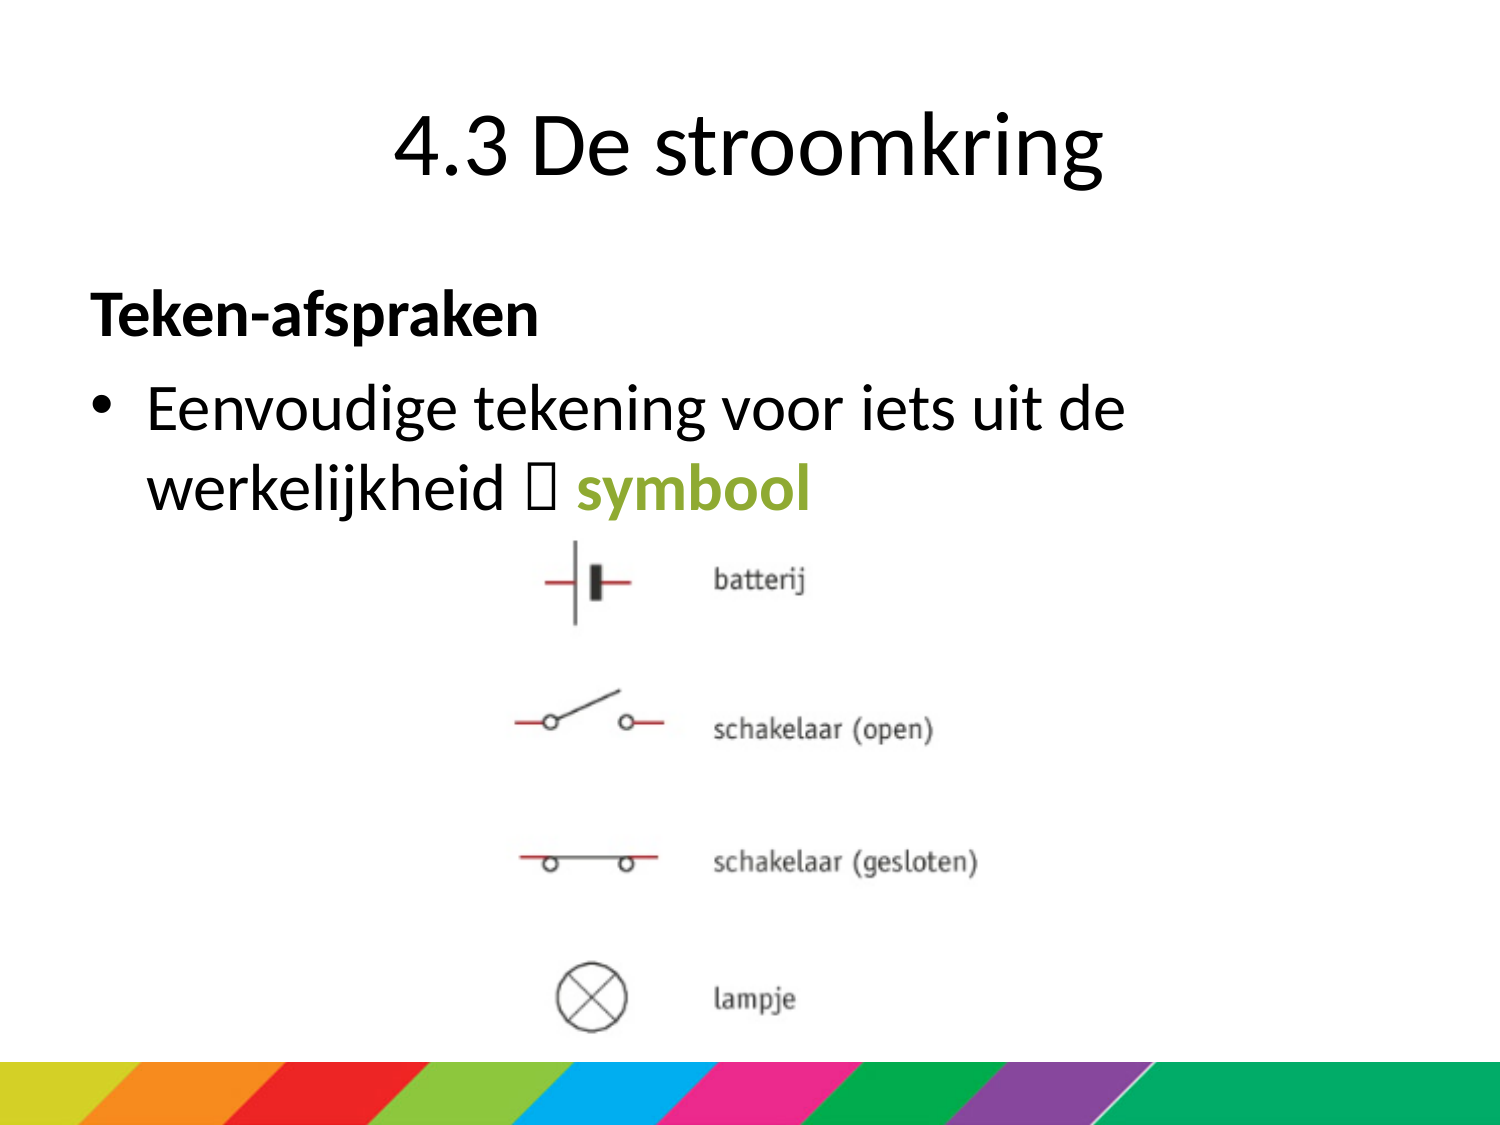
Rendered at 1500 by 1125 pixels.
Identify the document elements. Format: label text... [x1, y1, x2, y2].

picture [501, 526, 998, 1048]
picture [656, 1062, 1500, 1125]
list Teken-afspraken Eenvoudige tekening voor iets uit de werkelijkheid  symbool [75, 262, 1425, 1005]
title 4.3 De stroomkring [75, 45, 1425, 233]
picture [0, 1062, 574, 1125]
